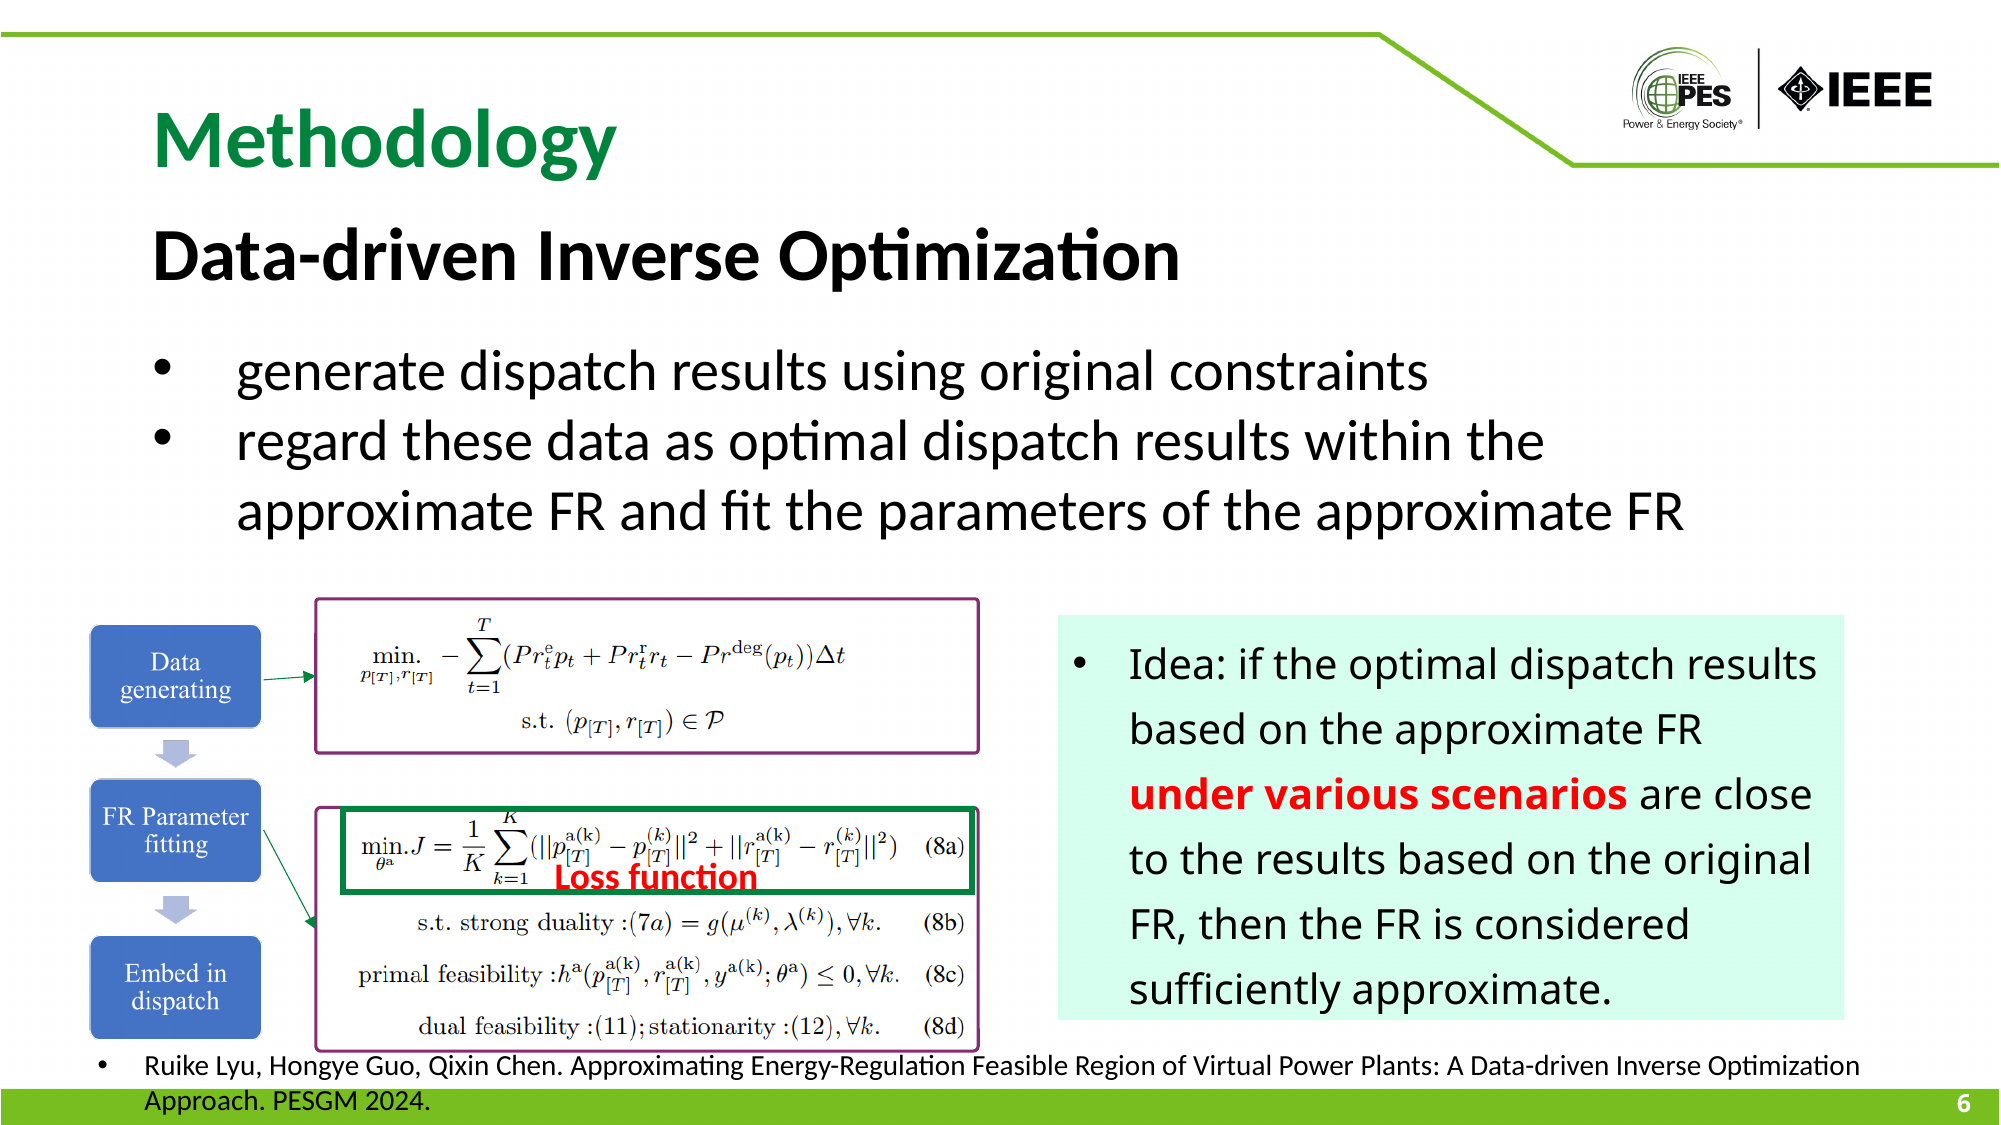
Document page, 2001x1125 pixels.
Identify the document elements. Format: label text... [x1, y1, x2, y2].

list generate dispatch results using original constraints regard these data as optimal dispatch results within the approximate FR and fit the parameters of the approximate FR [137, 324, 1863, 928]
text_box Ruike Lyu, Hongye Guo, Qixin Chen. Approximating Energy-Regulation Feasible Region of Virtual Power Plants: A Data-driven Inverse Optimization Approach. PESGM 2024. [82, 1039, 1922, 1124]
list Data-driven Inverse Optimization [137, 198, 1863, 308]
list Methodology [137, 76, 1375, 186]
picture [1, 31, 1999, 1125]
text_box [0, 598, 979, 1052]
text_box 6 [1536, 1080, 1987, 1125]
text_box Idea: if the optimal dispatch results based on the approximate FR under various scenarios are close to the results based on the original FR, then the FR is considered sufficiently approximate. [1057, 615, 1845, 1020]
picture [1, 1052, 1536, 1125]
